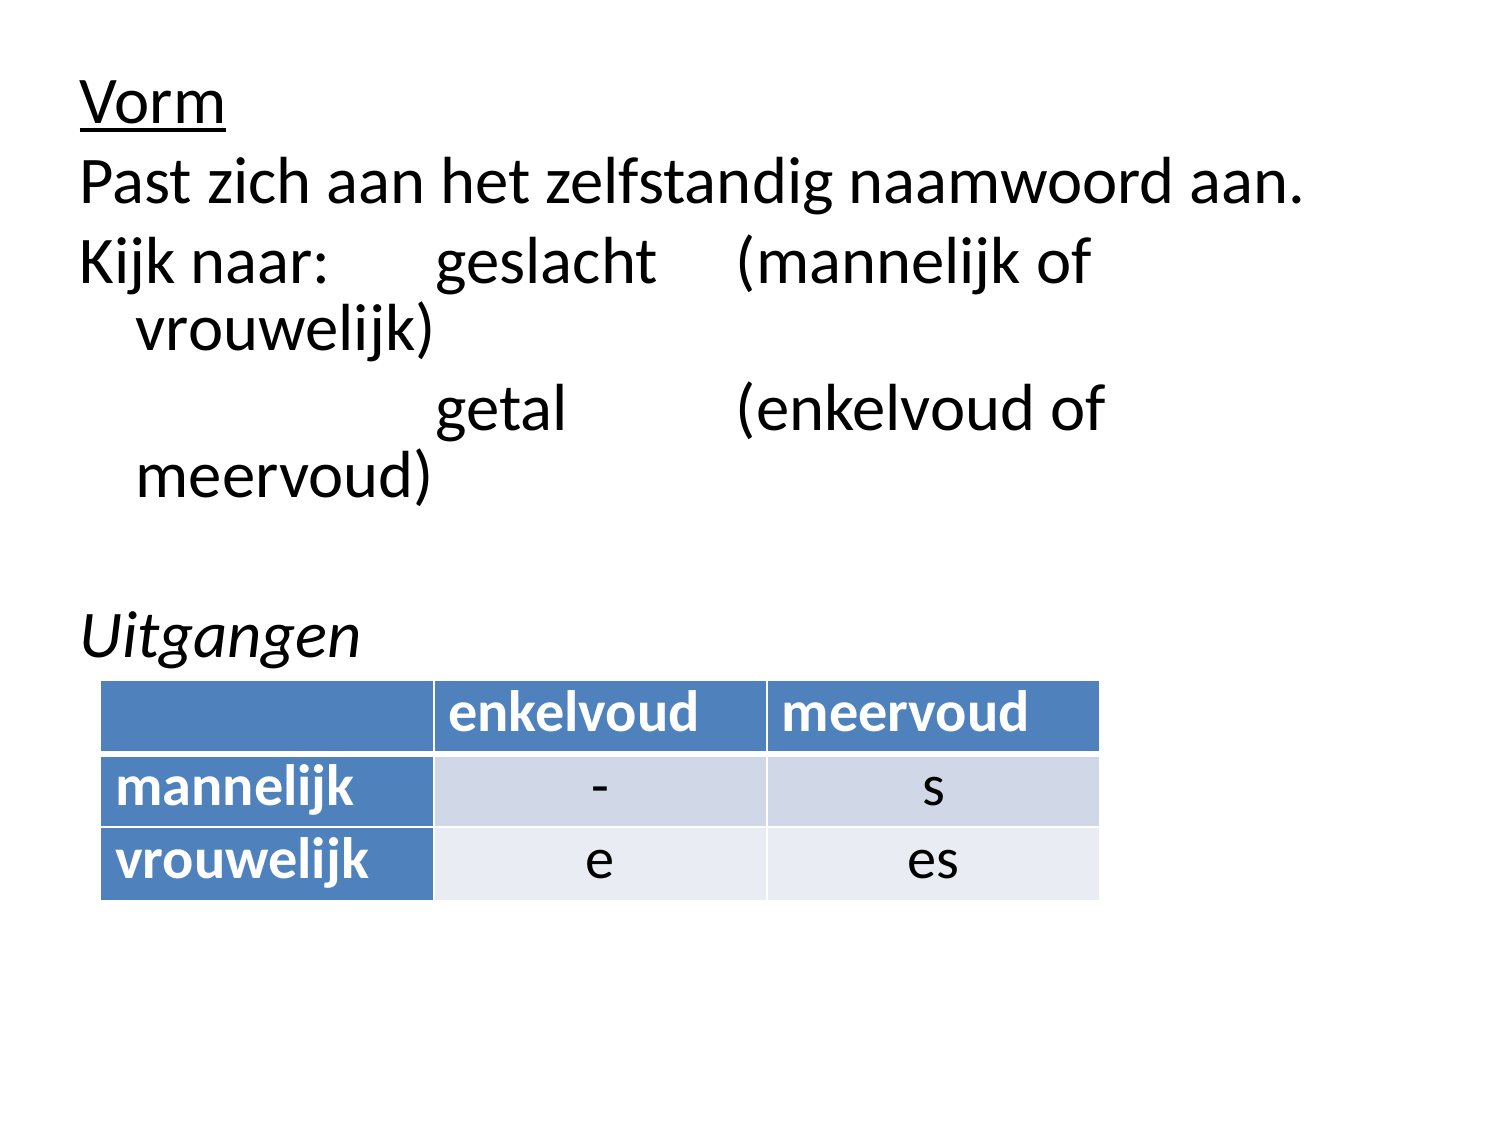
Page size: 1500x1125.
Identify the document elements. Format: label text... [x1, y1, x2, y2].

table_cell - [435, 757, 766, 826]
table_cell es [768, 828, 1099, 900]
table_header enkelvoud [435, 681, 766, 751]
table_header [101, 681, 433, 751]
table_header meervoud [768, 681, 1099, 751]
table_cell vrouwelijk [101, 828, 433, 900]
table_cell mannelijk [101, 757, 433, 826]
table_cell s [768, 757, 1099, 826]
table_cell e [435, 828, 766, 900]
text_box Vorm Past zich aan het zelfstandig naamwoord aan. Kijk naar: geslacht (mannelijk of vrouwelijk) getal (enkelvoud of meervoud) Uitgangen [64, 66, 1388, 1024]
